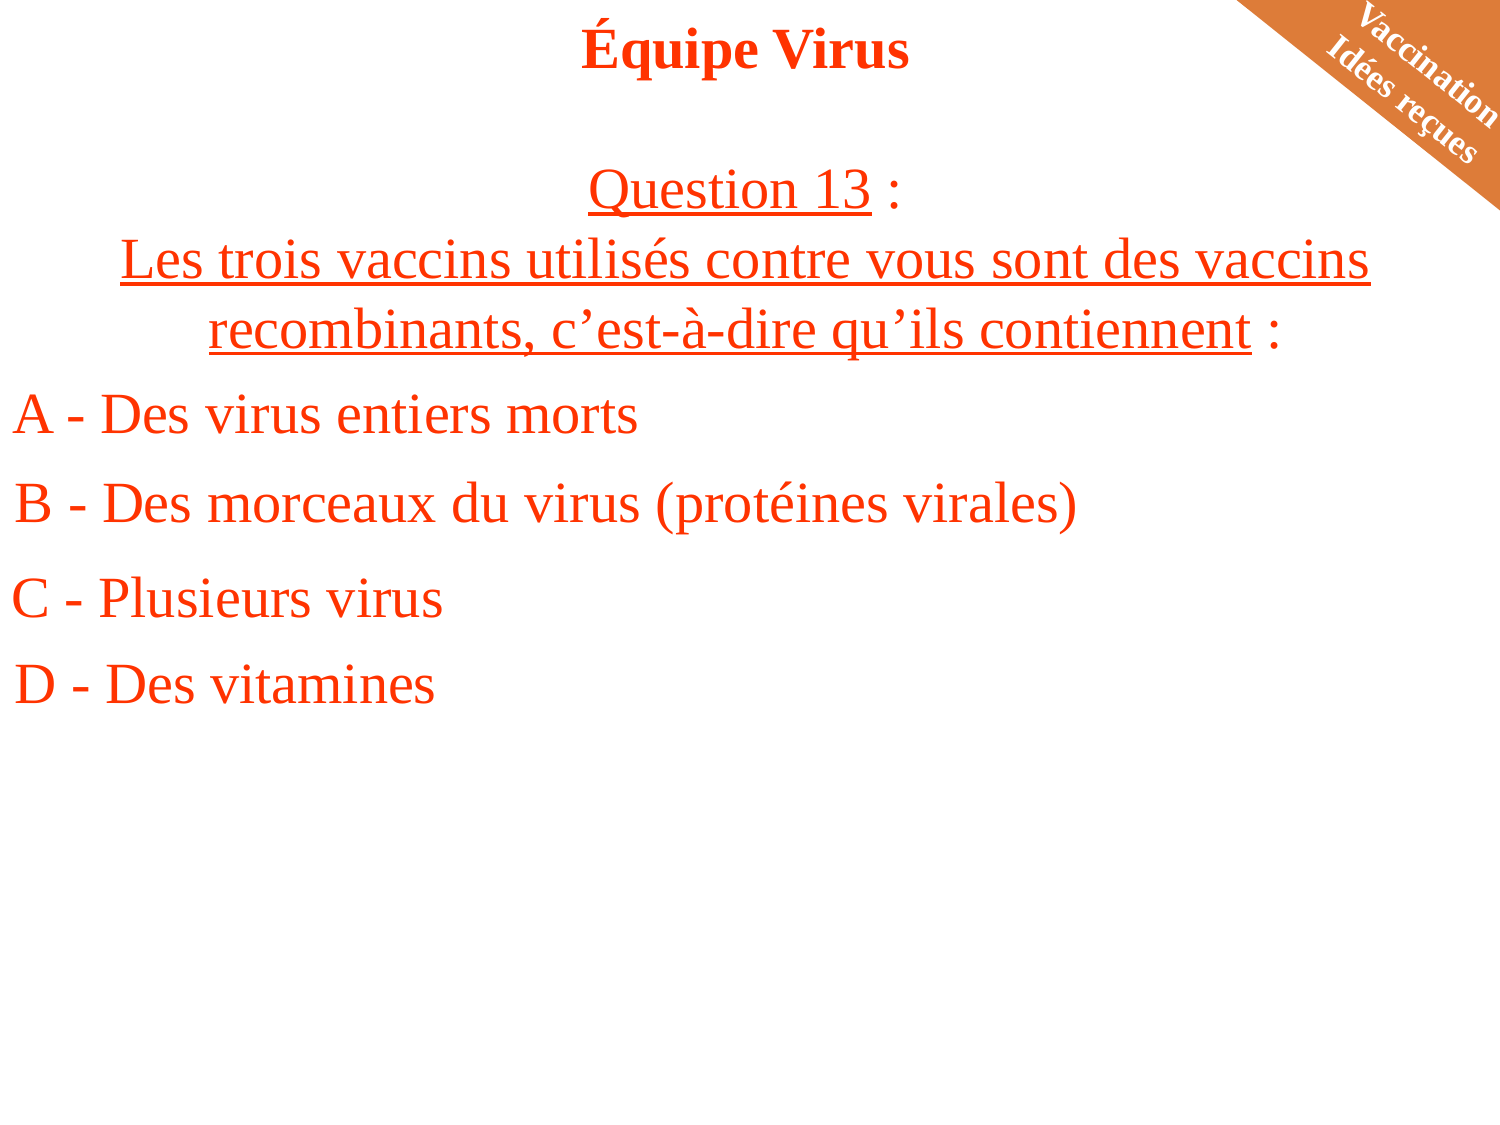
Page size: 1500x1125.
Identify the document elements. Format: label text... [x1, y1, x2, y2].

text_box Vaccination Idées reçues [1305, 0, 1500, 210]
text_box [1233, 0, 1500, 214]
text_box B - Des morceaux du virus (protéines virales) [0, 456, 1500, 542]
text_box C - Plusieurs virus [0, 552, 1497, 637]
text_box A - Des virus entiers morts [0, 367, 1499, 453]
text_box Équipe Virus Question 13 : Les trois vaccins utilisés contre vous sont des vaccins recombinants, c’est-à-dire qu’ils contiennent : [0, 3, 1496, 367]
text_box D - Des vitamines [0, 637, 1500, 723]
